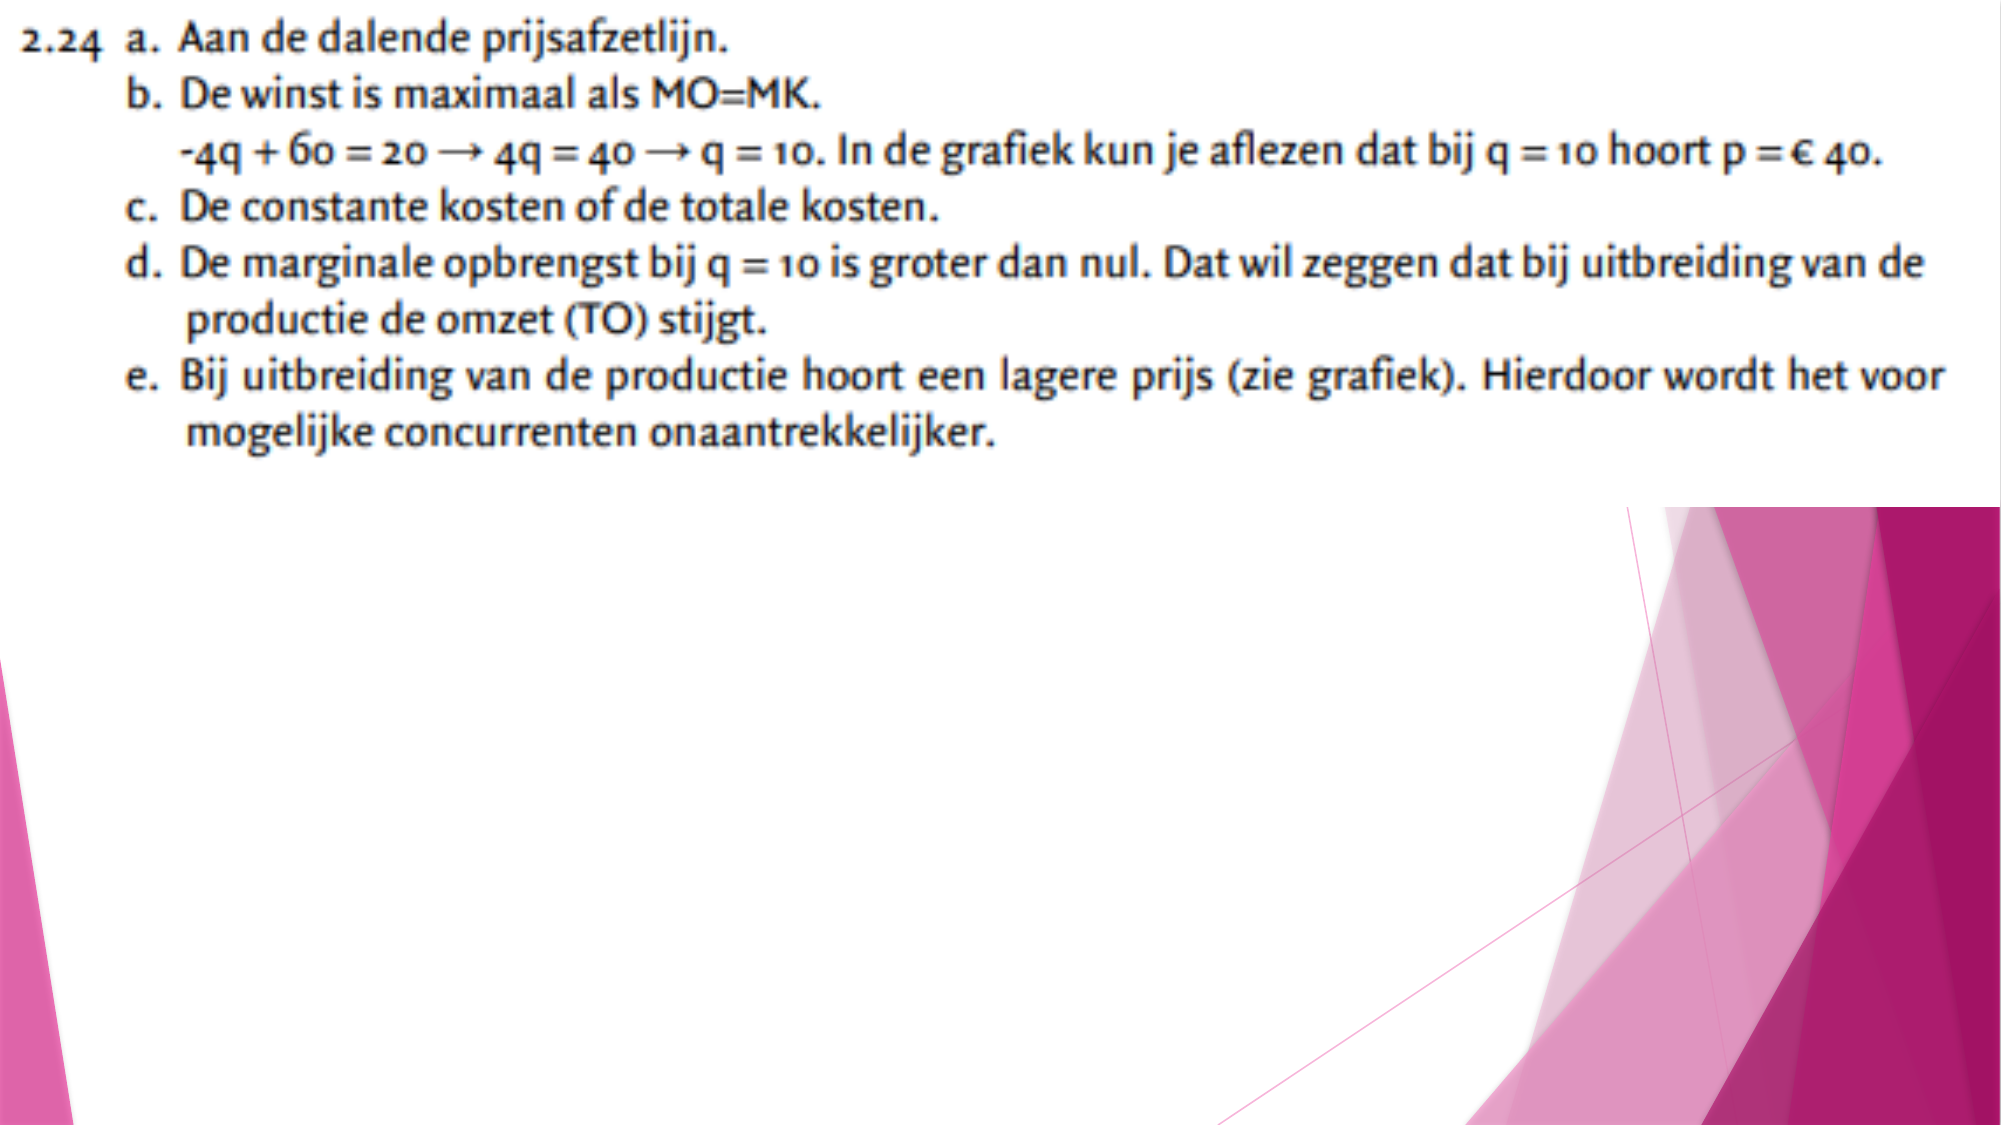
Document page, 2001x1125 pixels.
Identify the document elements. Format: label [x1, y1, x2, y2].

picture [0, 0, 2000, 507]
